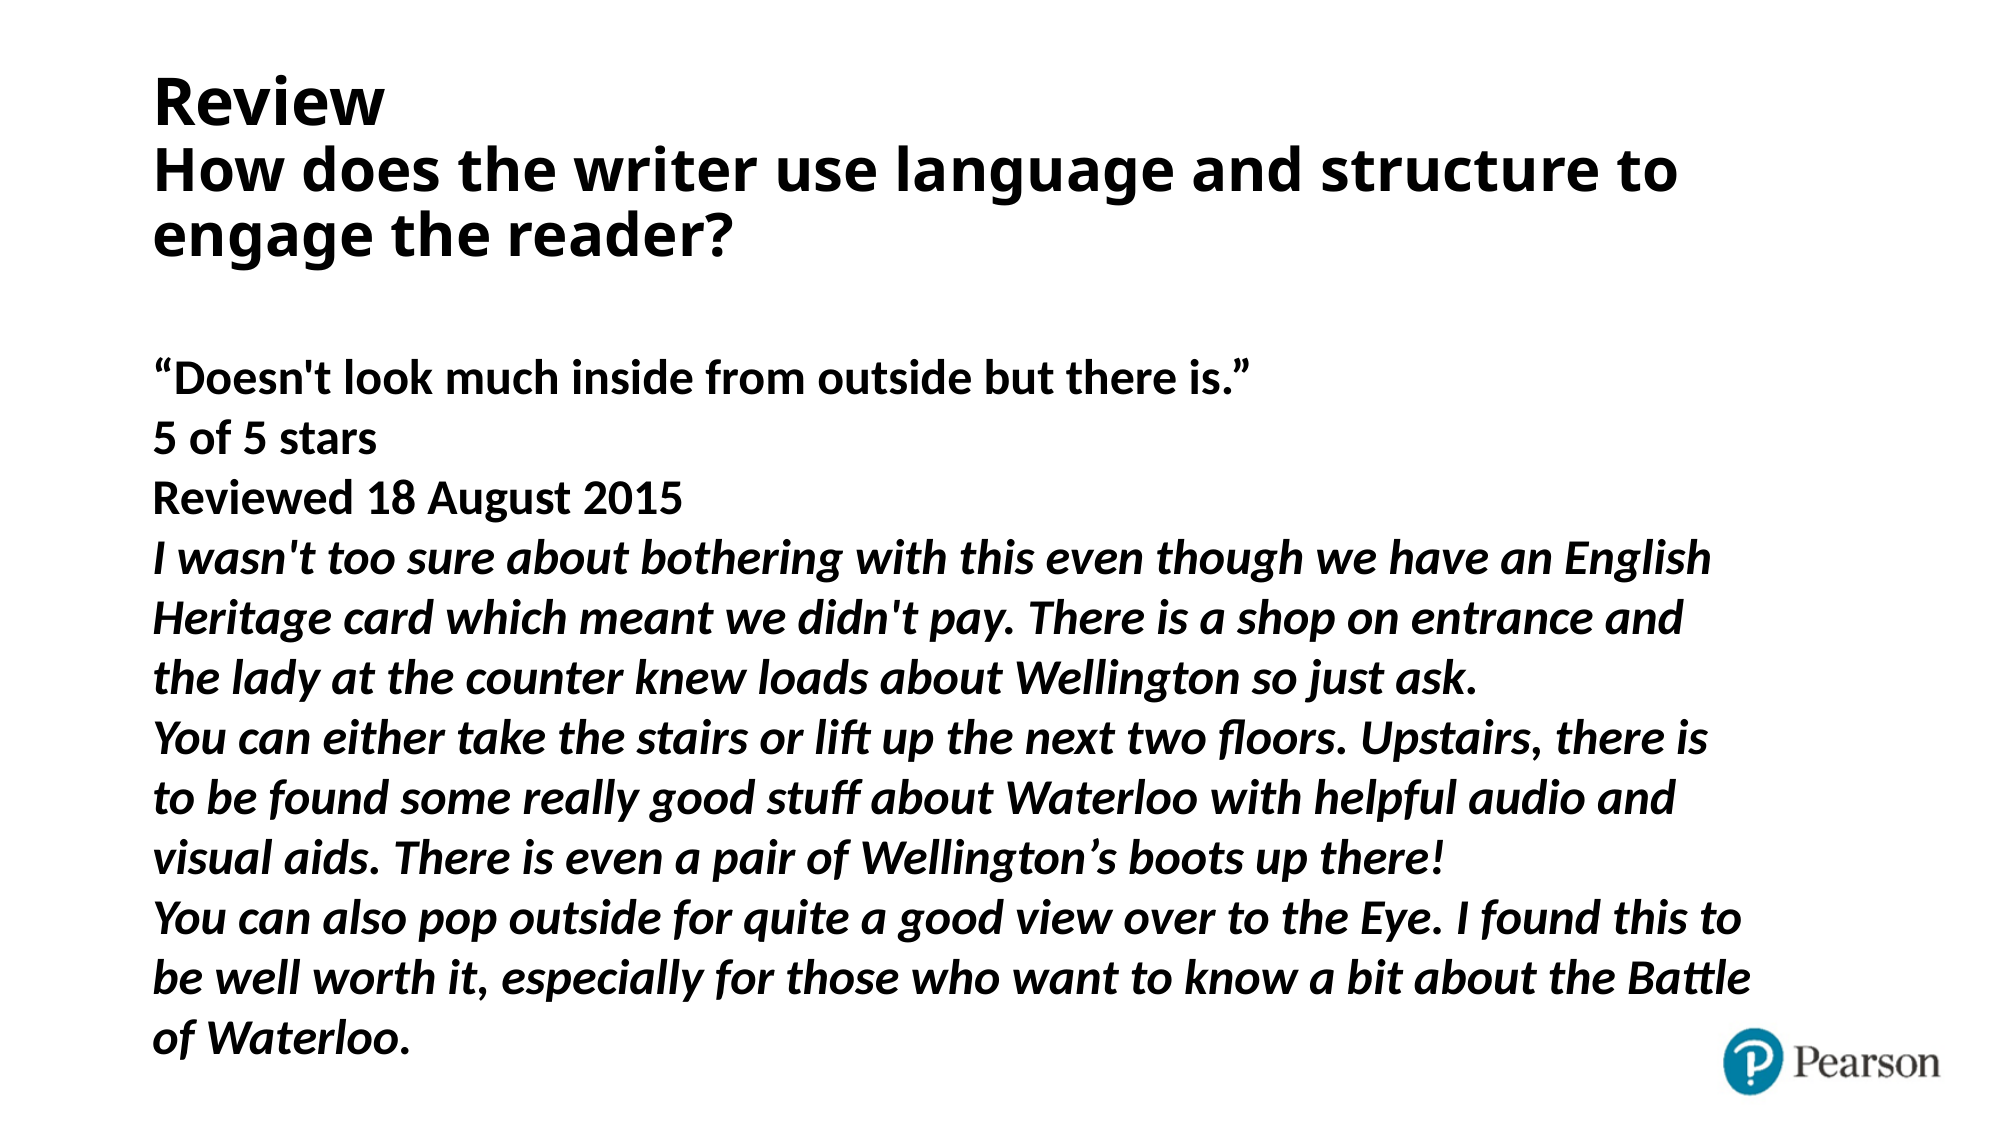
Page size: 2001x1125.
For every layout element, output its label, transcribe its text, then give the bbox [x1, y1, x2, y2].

text_box “Doesn't look much inside from outside but there is.” 5 of 5 stars Reviewed 18 August 2015 I wasn't too sure about bothering with this even though we have an English Heritage card which meant we didn't pay. There is a shop on entrance and the lady at the counter knew loads about Wellington so just ask. You can either take the stairs or lift up the next two floors. Upstairs, there is to be found some really good stuff about Waterloo with helpful audio and visual aids. There is even a pair of Wellington’s boots up there! You can also pop outside for quite a good view over to the Eye. I found this to be well worth it, especially for those who want to know a bit about the Battle of Waterloo. [137, 337, 1769, 1118]
picture [1713, 1013, 1951, 1106]
title Review How does the writer use language and structure to engage the reader? [137, 59, 1863, 278]
